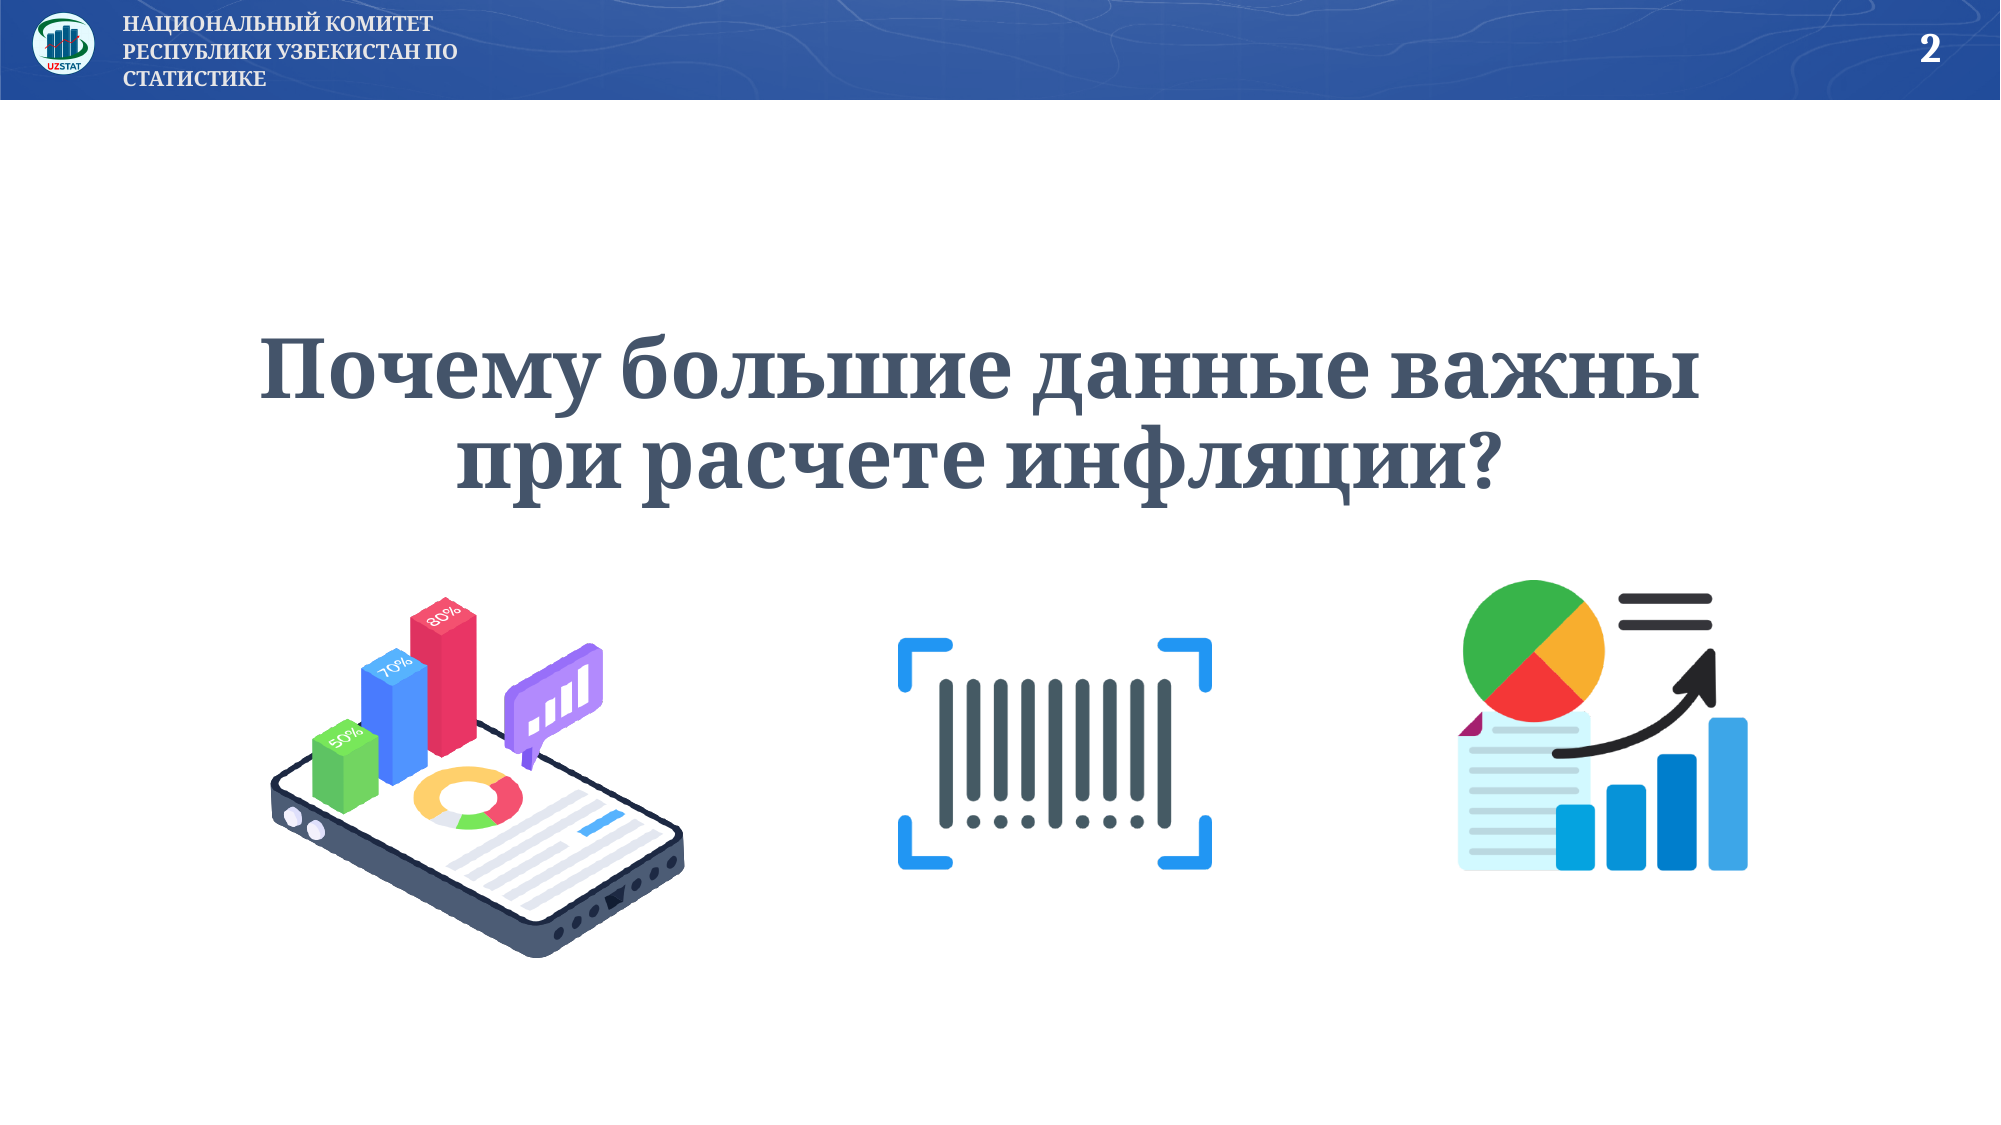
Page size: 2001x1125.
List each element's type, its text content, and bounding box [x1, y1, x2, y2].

picture [1457, 580, 1748, 871]
picture [898, 597, 1212, 910]
picture [253, 553, 701, 1001]
text_box Почему большие данные важны при расчете инфляции? [223, 277, 1738, 555]
picture [0, 0, 2000, 100]
text_box [1895, 100, 1913, 108]
